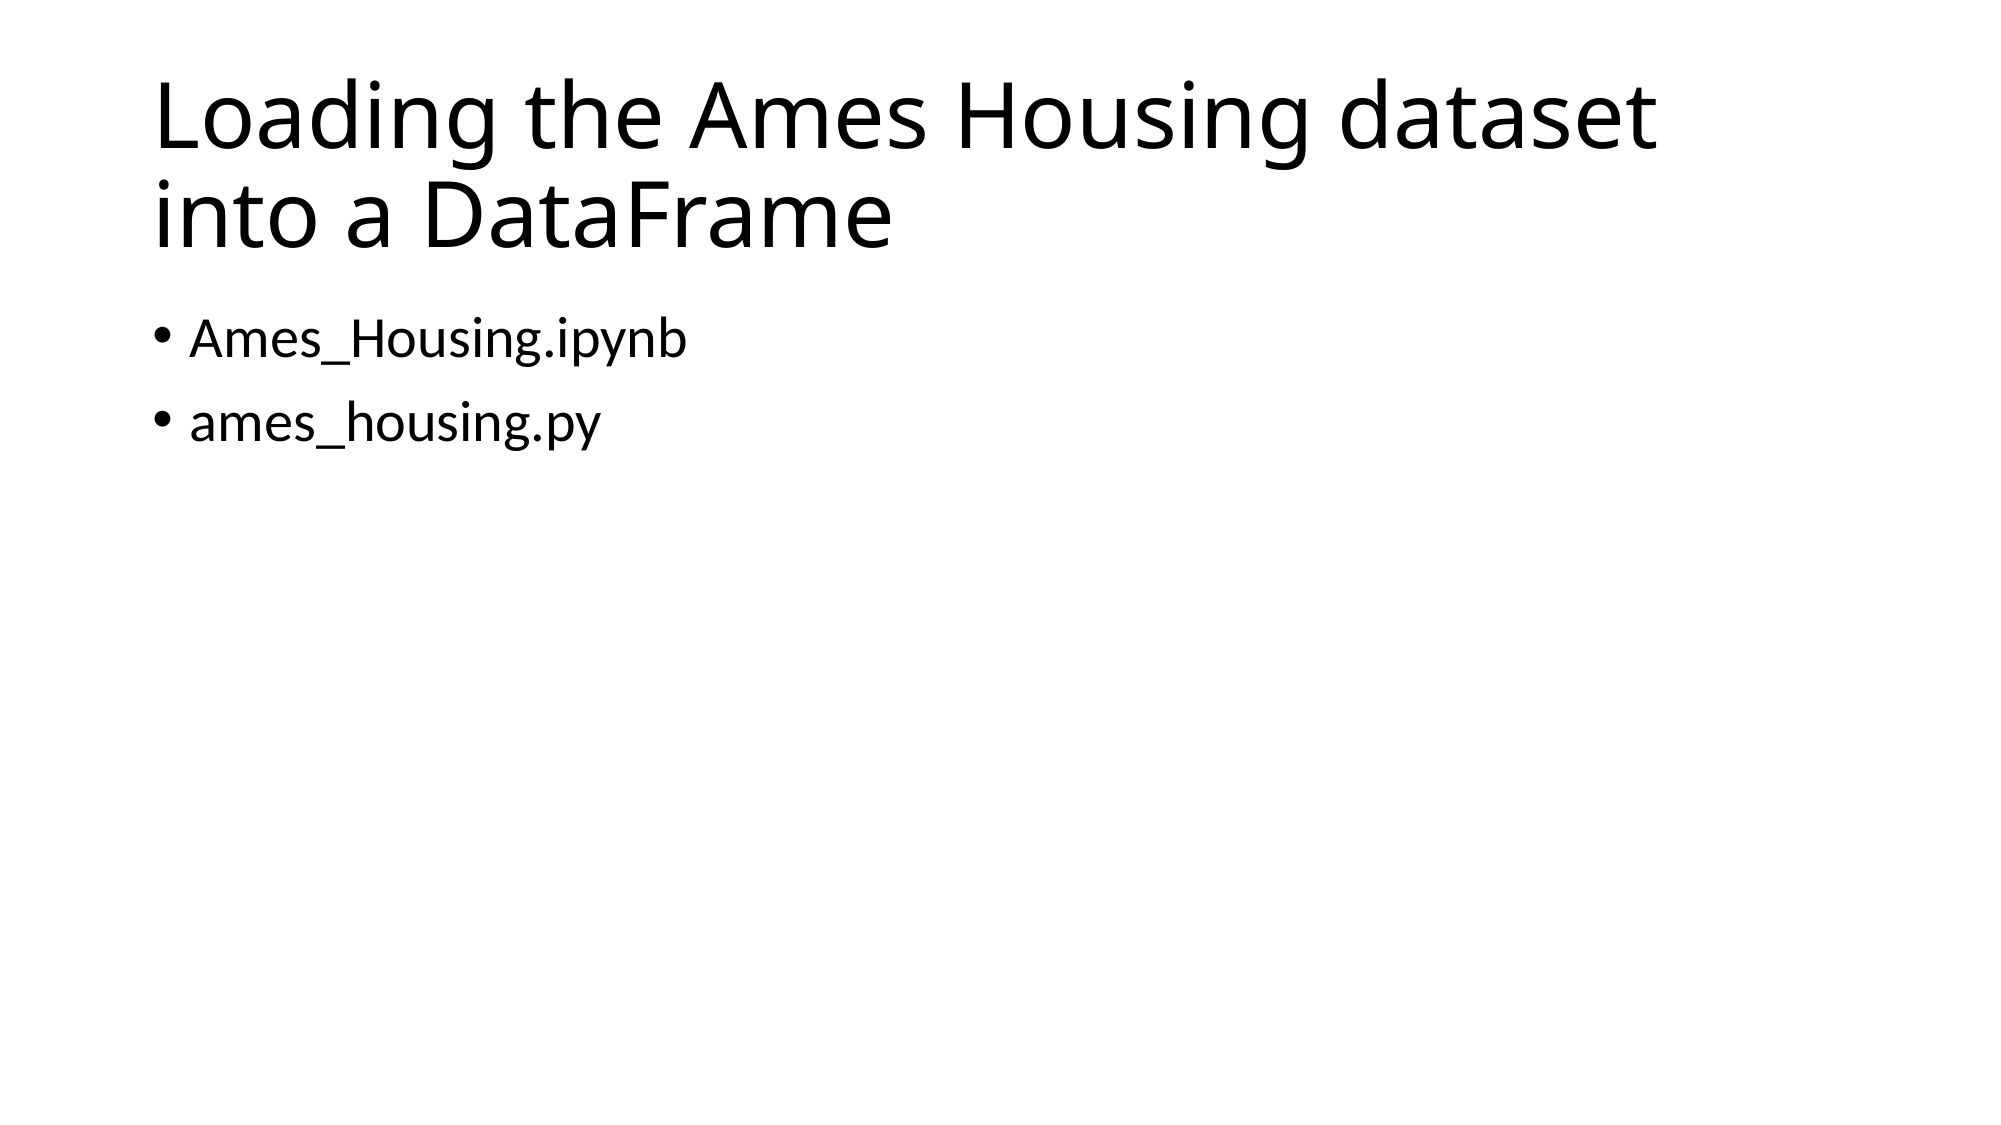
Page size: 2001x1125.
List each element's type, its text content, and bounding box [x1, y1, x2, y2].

title Loading the Ames Housing dataset into a DataFrame [137, 59, 1863, 278]
list Ames_Housing.ipynb ames_housing.py [137, 299, 1863, 1014]
